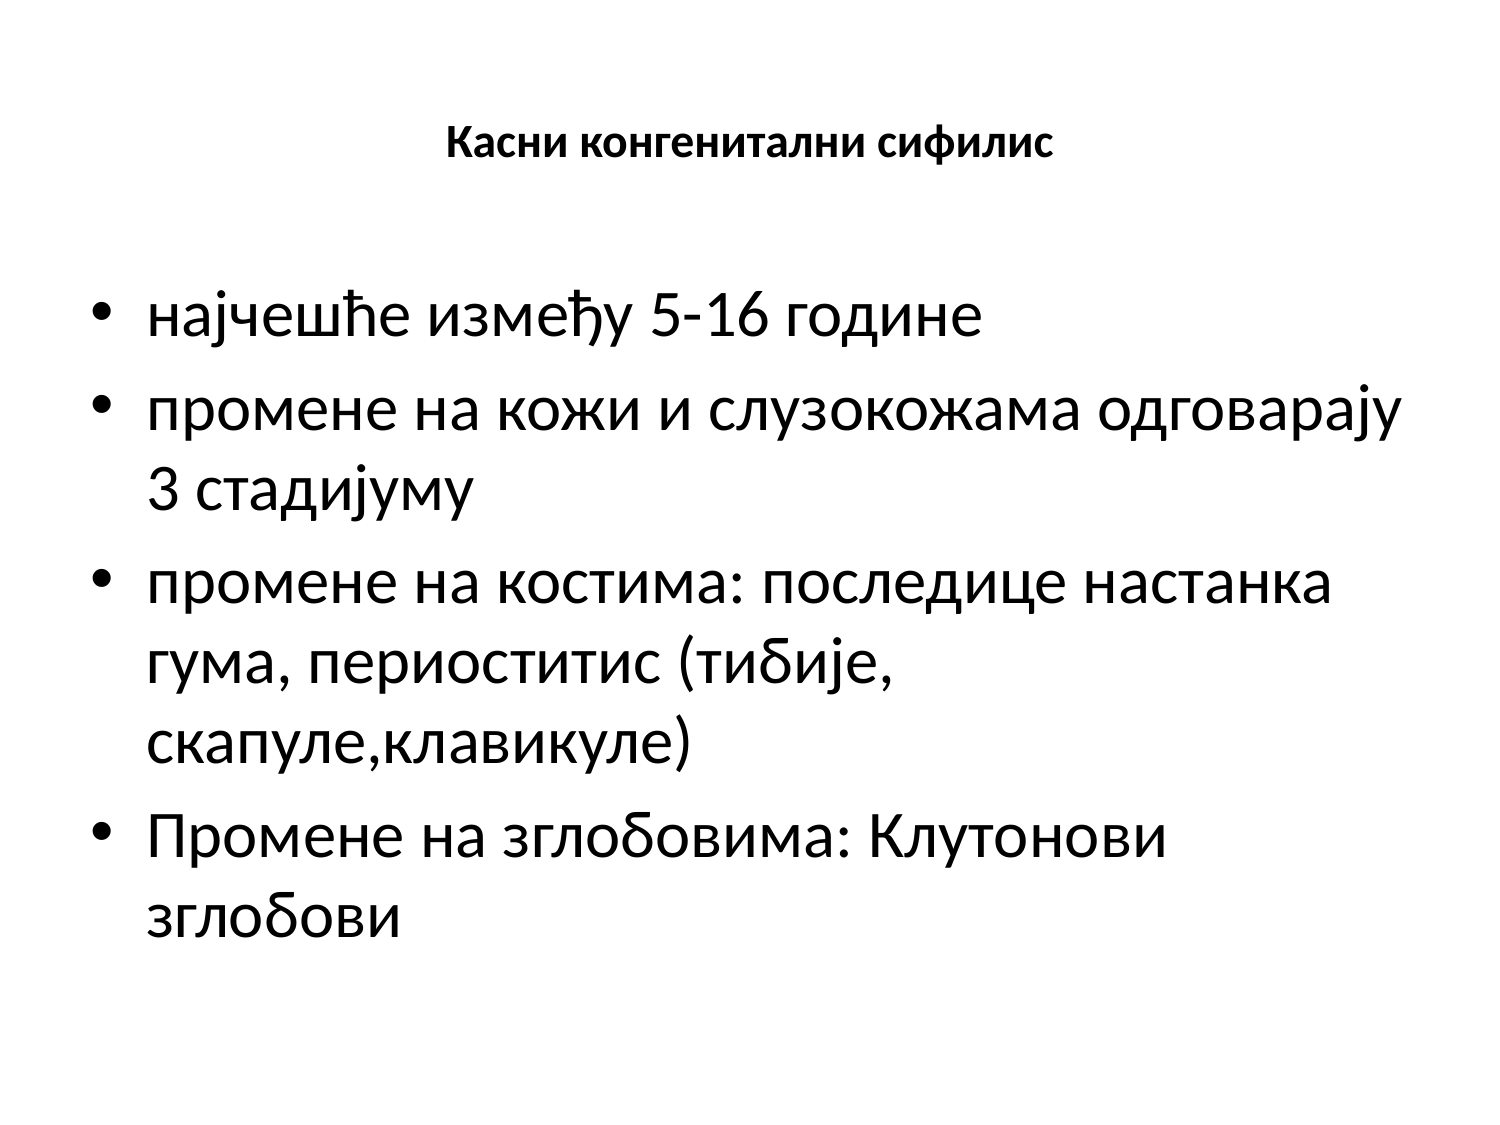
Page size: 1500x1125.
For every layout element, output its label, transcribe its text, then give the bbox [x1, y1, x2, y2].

title Касни конгенитални сифилис [75, 45, 1425, 233]
list најчешће између 5-16 године промене на кожи и слузокожама одговарају 3 стадијуму промене на костима: последице настанка гума, периоститис (тибије, скапуле,клавикуле) Промене на зглобовима: Клутонови зглобови [75, 262, 1425, 1005]
